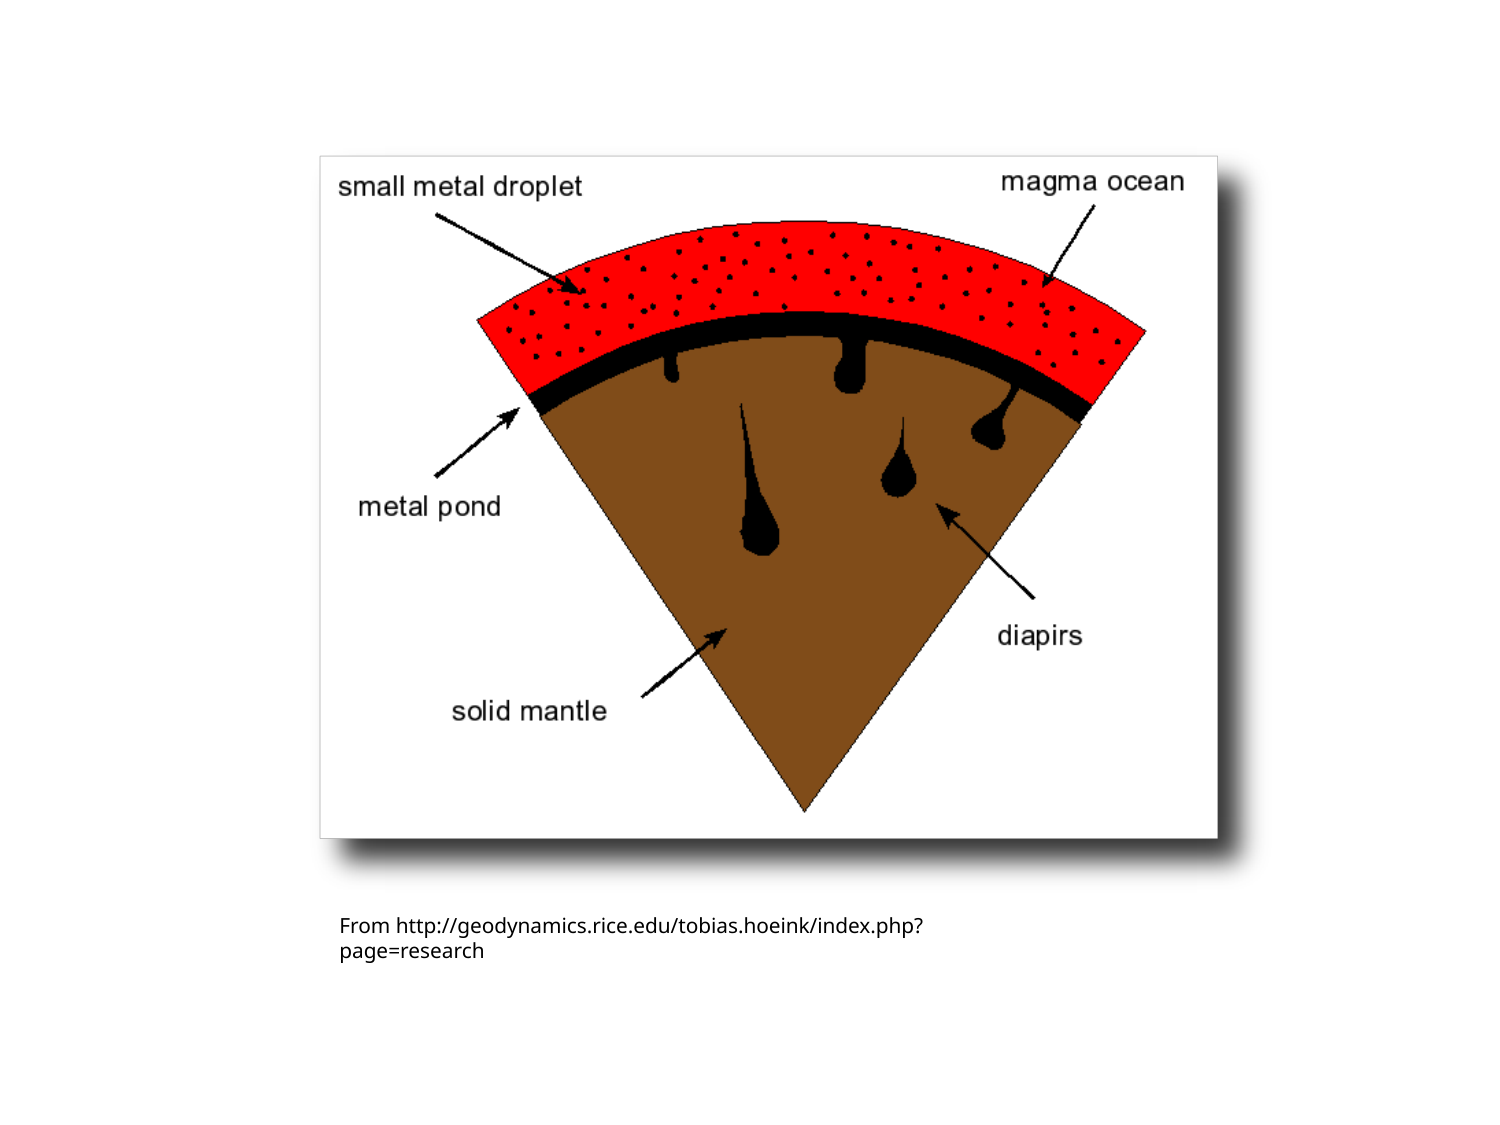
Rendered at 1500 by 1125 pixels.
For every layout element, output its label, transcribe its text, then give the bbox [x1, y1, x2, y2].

text_box From http://geodynamics.rice.edu/tobias.hoeink/index.php?page=research [324, 910, 1075, 970]
picture [301, 137, 1281, 902]
